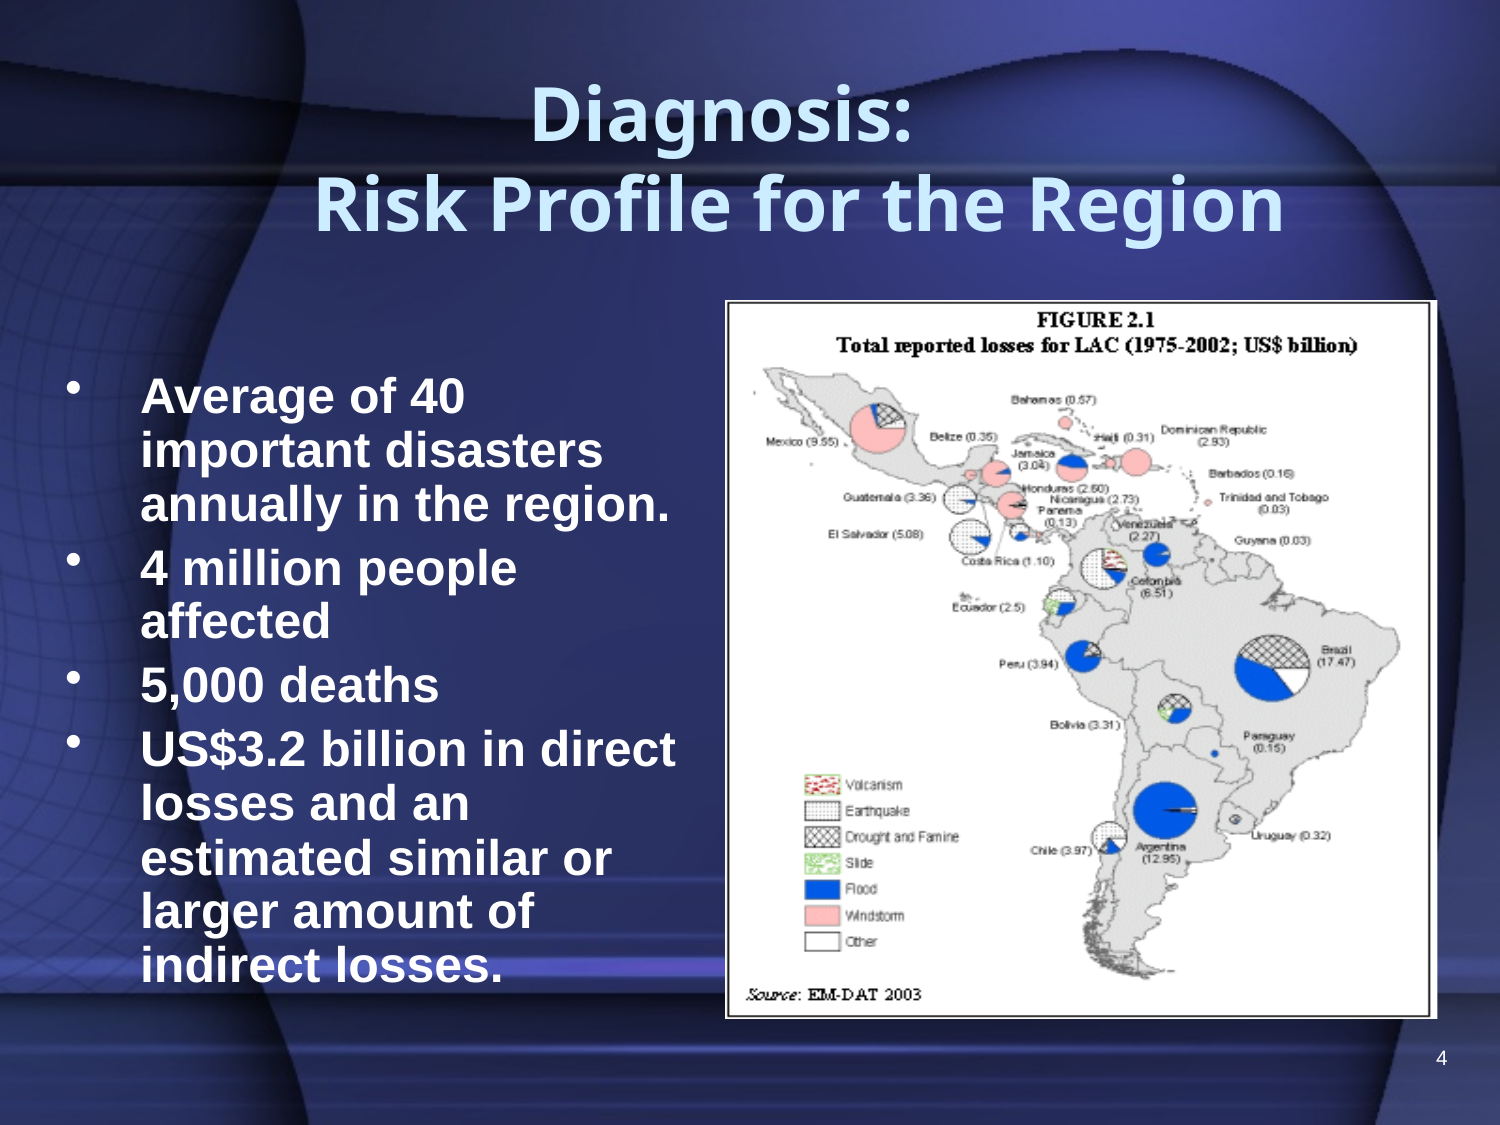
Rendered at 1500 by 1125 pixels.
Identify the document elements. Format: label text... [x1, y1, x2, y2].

slide_number 4 [1149, 1037, 1463, 1101]
list Average of 40 important disasters annually in the region. 4 million people affected 5,000 deaths US$3.2 billion in direct losses and an estimated similar or larger amount of indirect losses. [49, 362, 726, 1038]
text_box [724, 299, 1438, 1019]
picture [0, 0, 1500, 1125]
title Diagnosis: Risk Profile for the Region [0, 62, 1463, 251]
